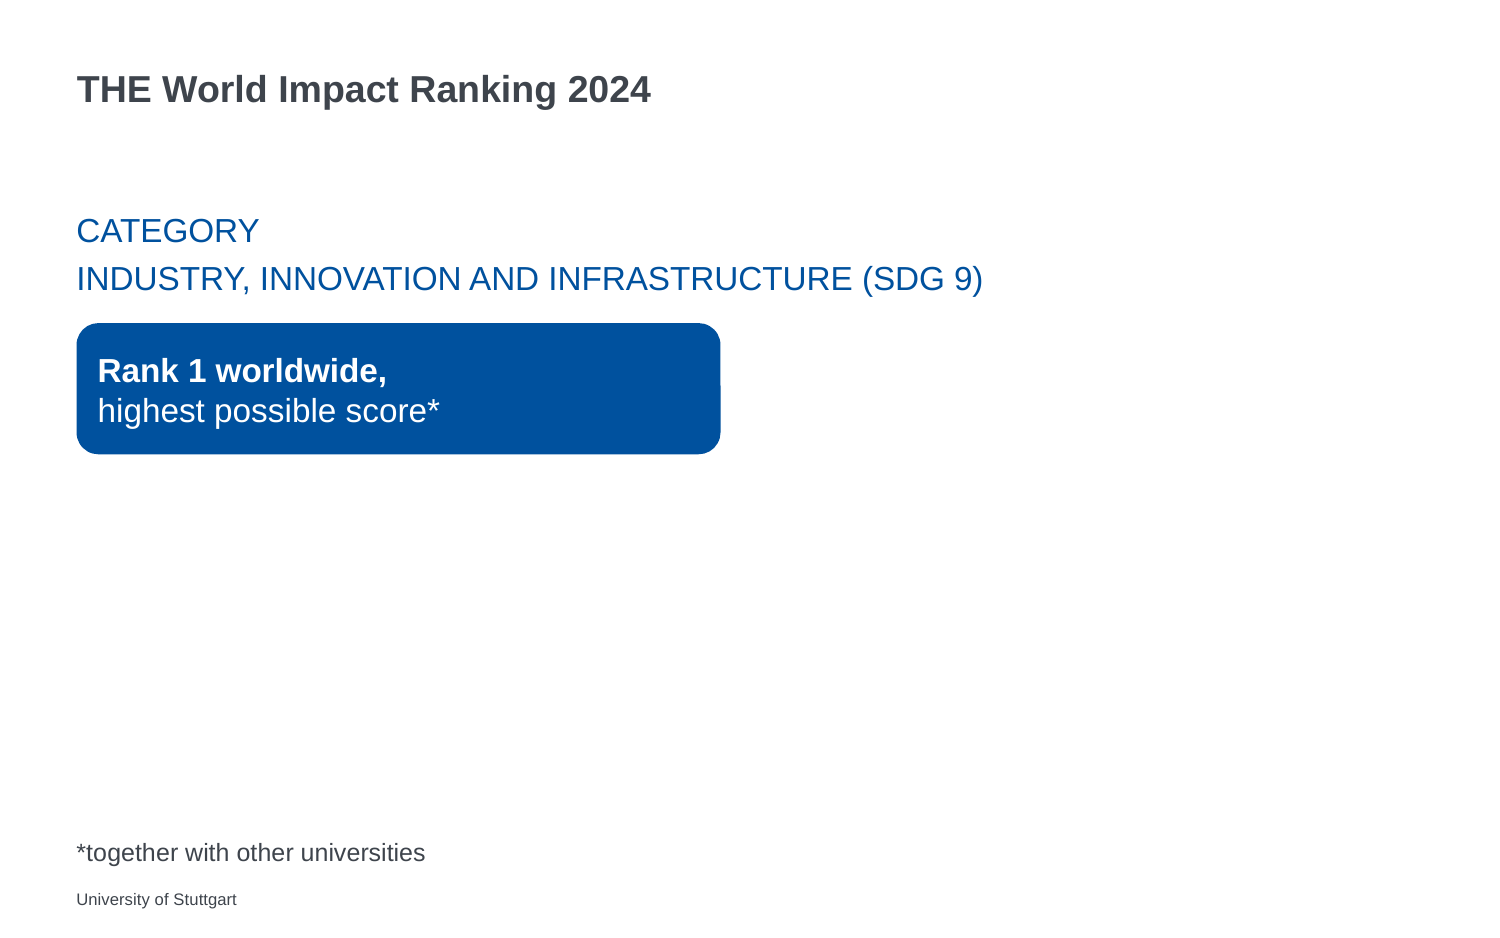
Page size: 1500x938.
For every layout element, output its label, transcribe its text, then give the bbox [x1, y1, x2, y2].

text_box *together with other universities [76, 836, 508, 888]
text_box Rank 1 worldwide, highest possible score* [75, 322, 722, 456]
text_box category Industry, Innovation and Infrastructure (SDG 9) [76, 206, 1175, 293]
title THE World Impact Ranking 2024 [76, 64, 1424, 111]
footer University of Stuttgart [76, 888, 1072, 910]
